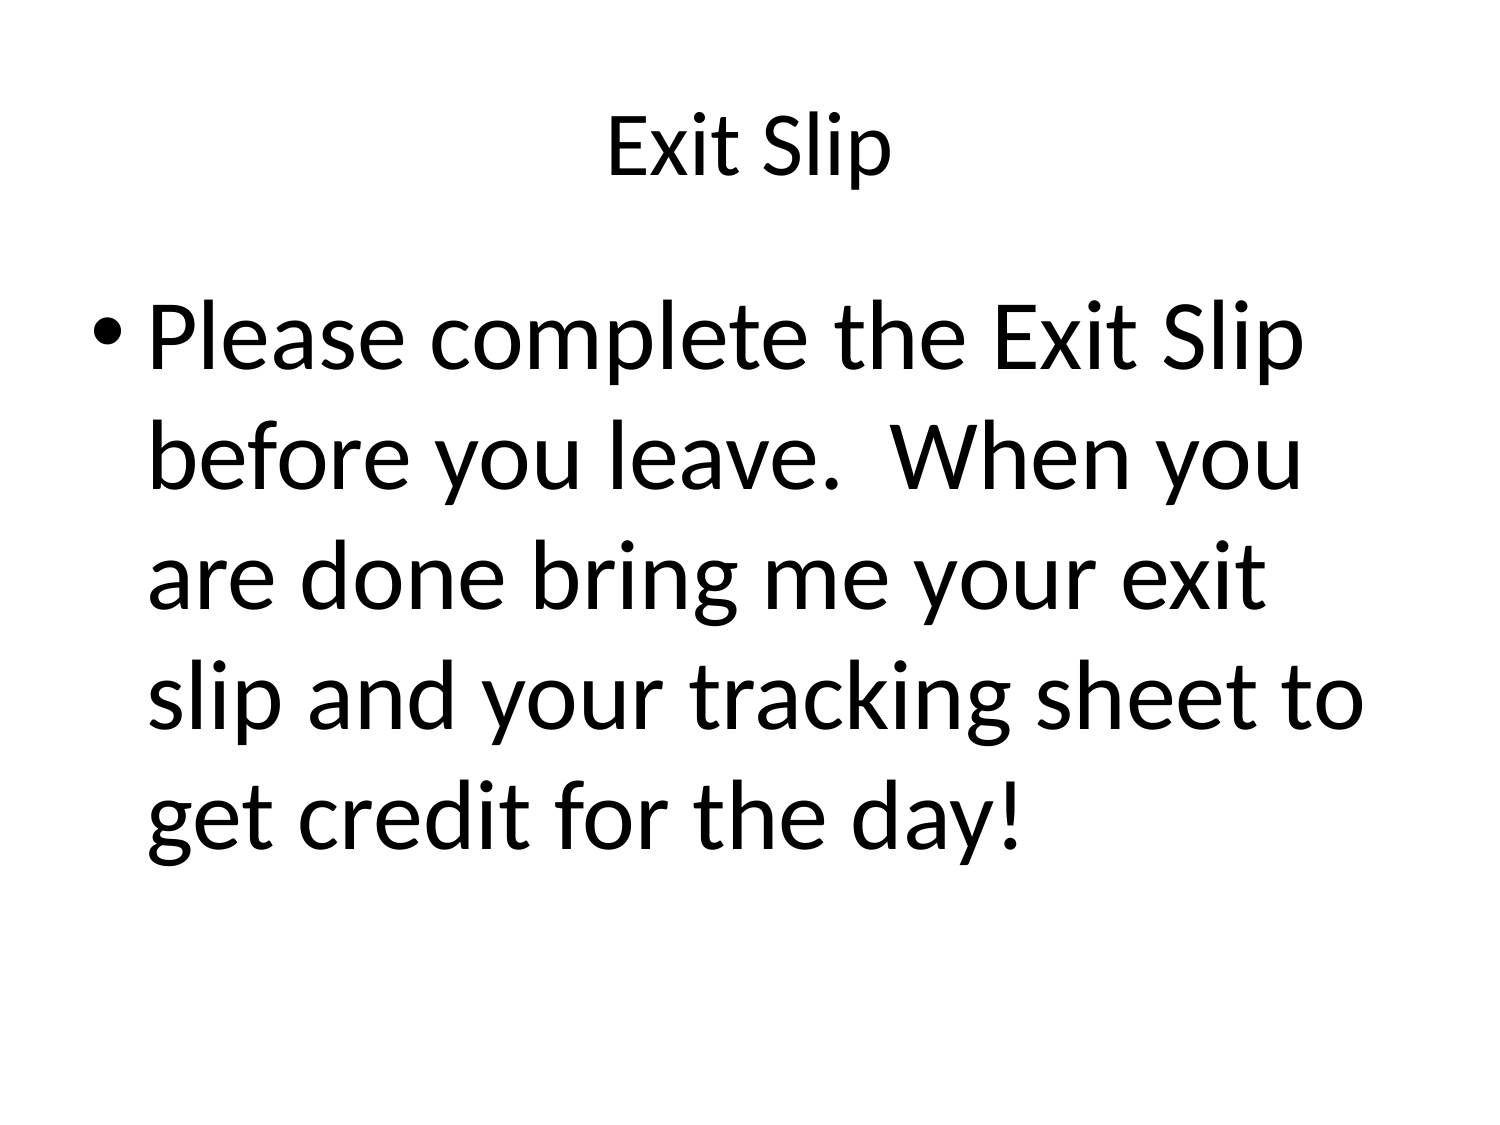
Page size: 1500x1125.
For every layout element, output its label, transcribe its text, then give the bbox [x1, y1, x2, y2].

title Exit Slip [75, 45, 1425, 233]
list Please complete the Exit Slip before you leave. When you are done bring me your exit slip and your tracking sheet to get credit for the day! [75, 262, 1425, 1005]
